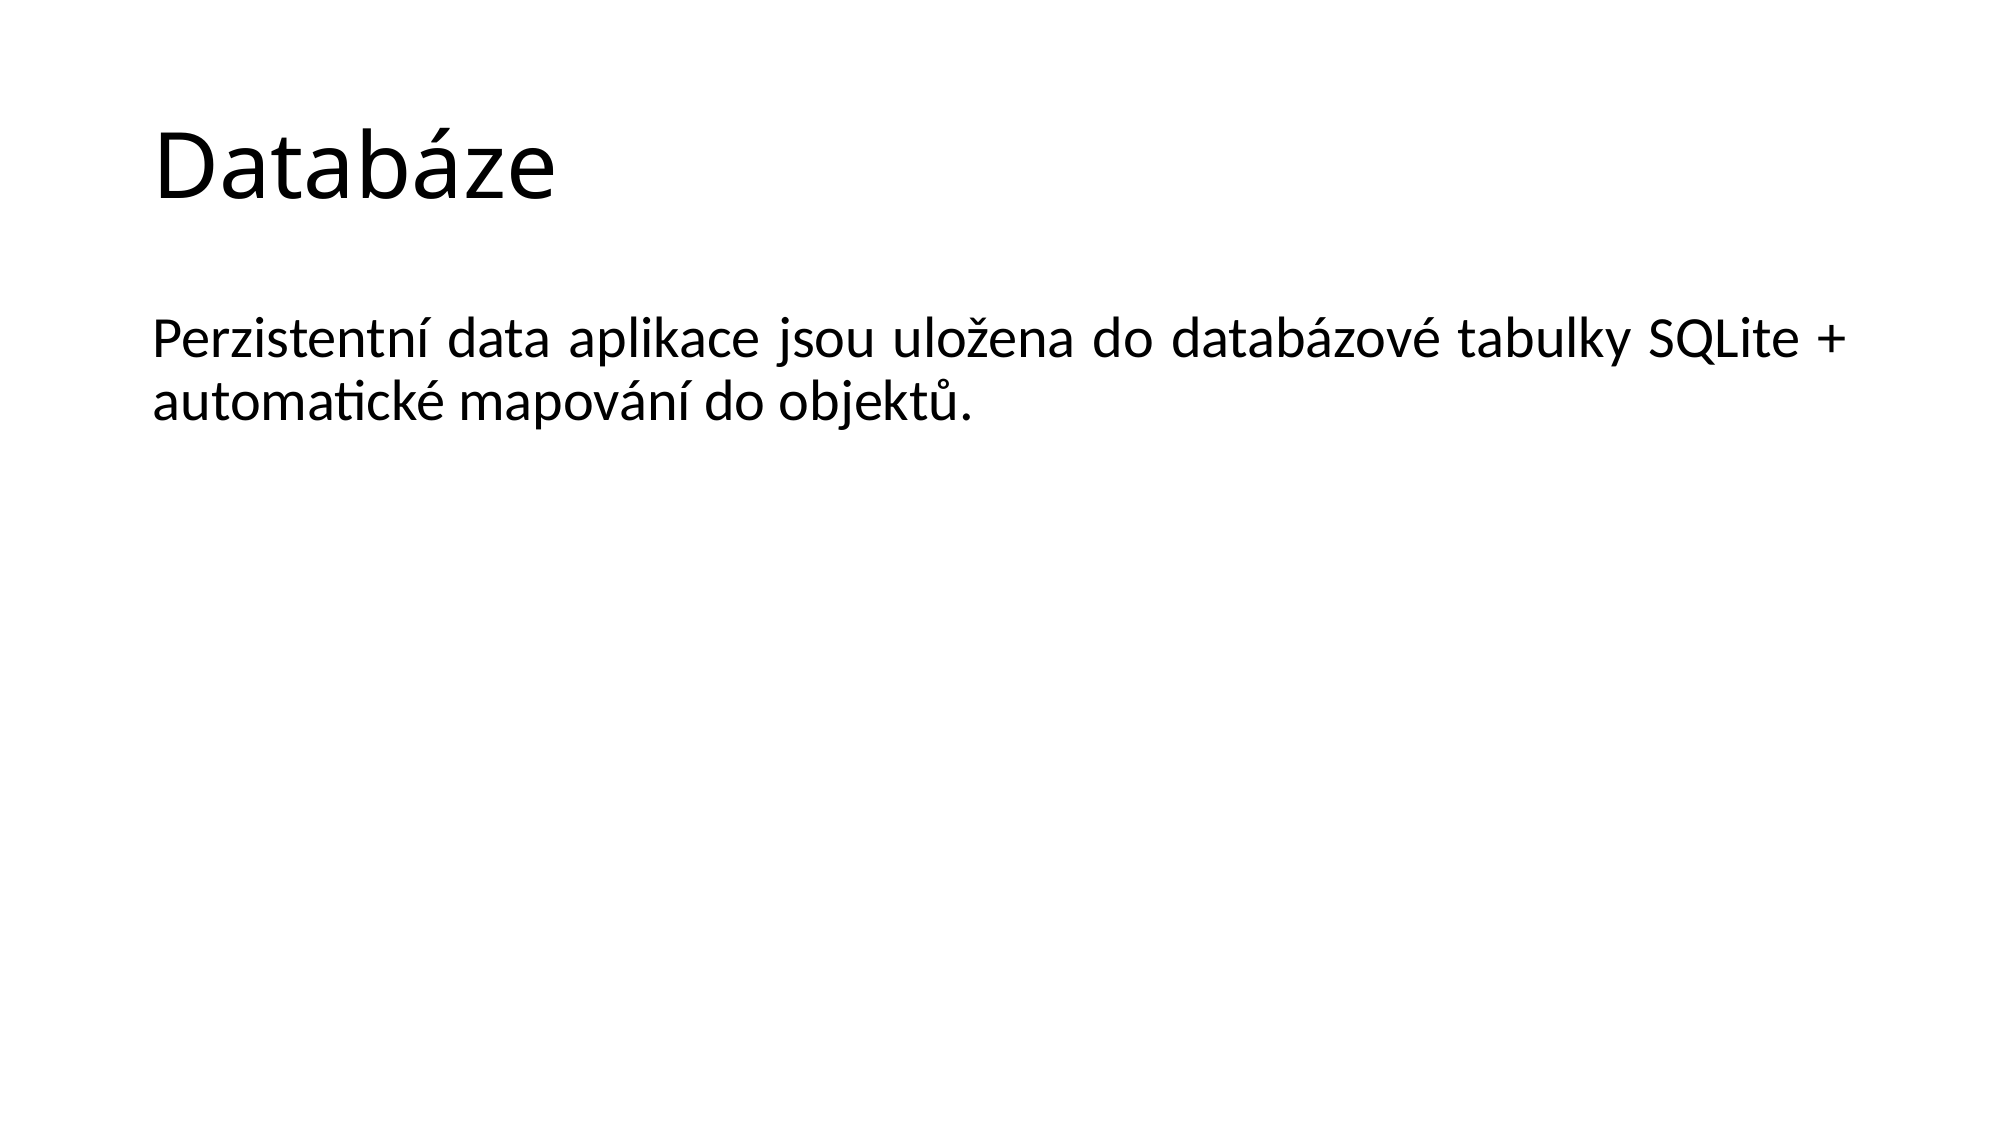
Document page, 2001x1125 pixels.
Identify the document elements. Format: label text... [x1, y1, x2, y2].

title Databáze [137, 59, 1863, 278]
list Perzistentní data aplikace jsou uložena do databázové tabulky SQLite + automatické mapování do objektů. [137, 299, 1863, 1014]
